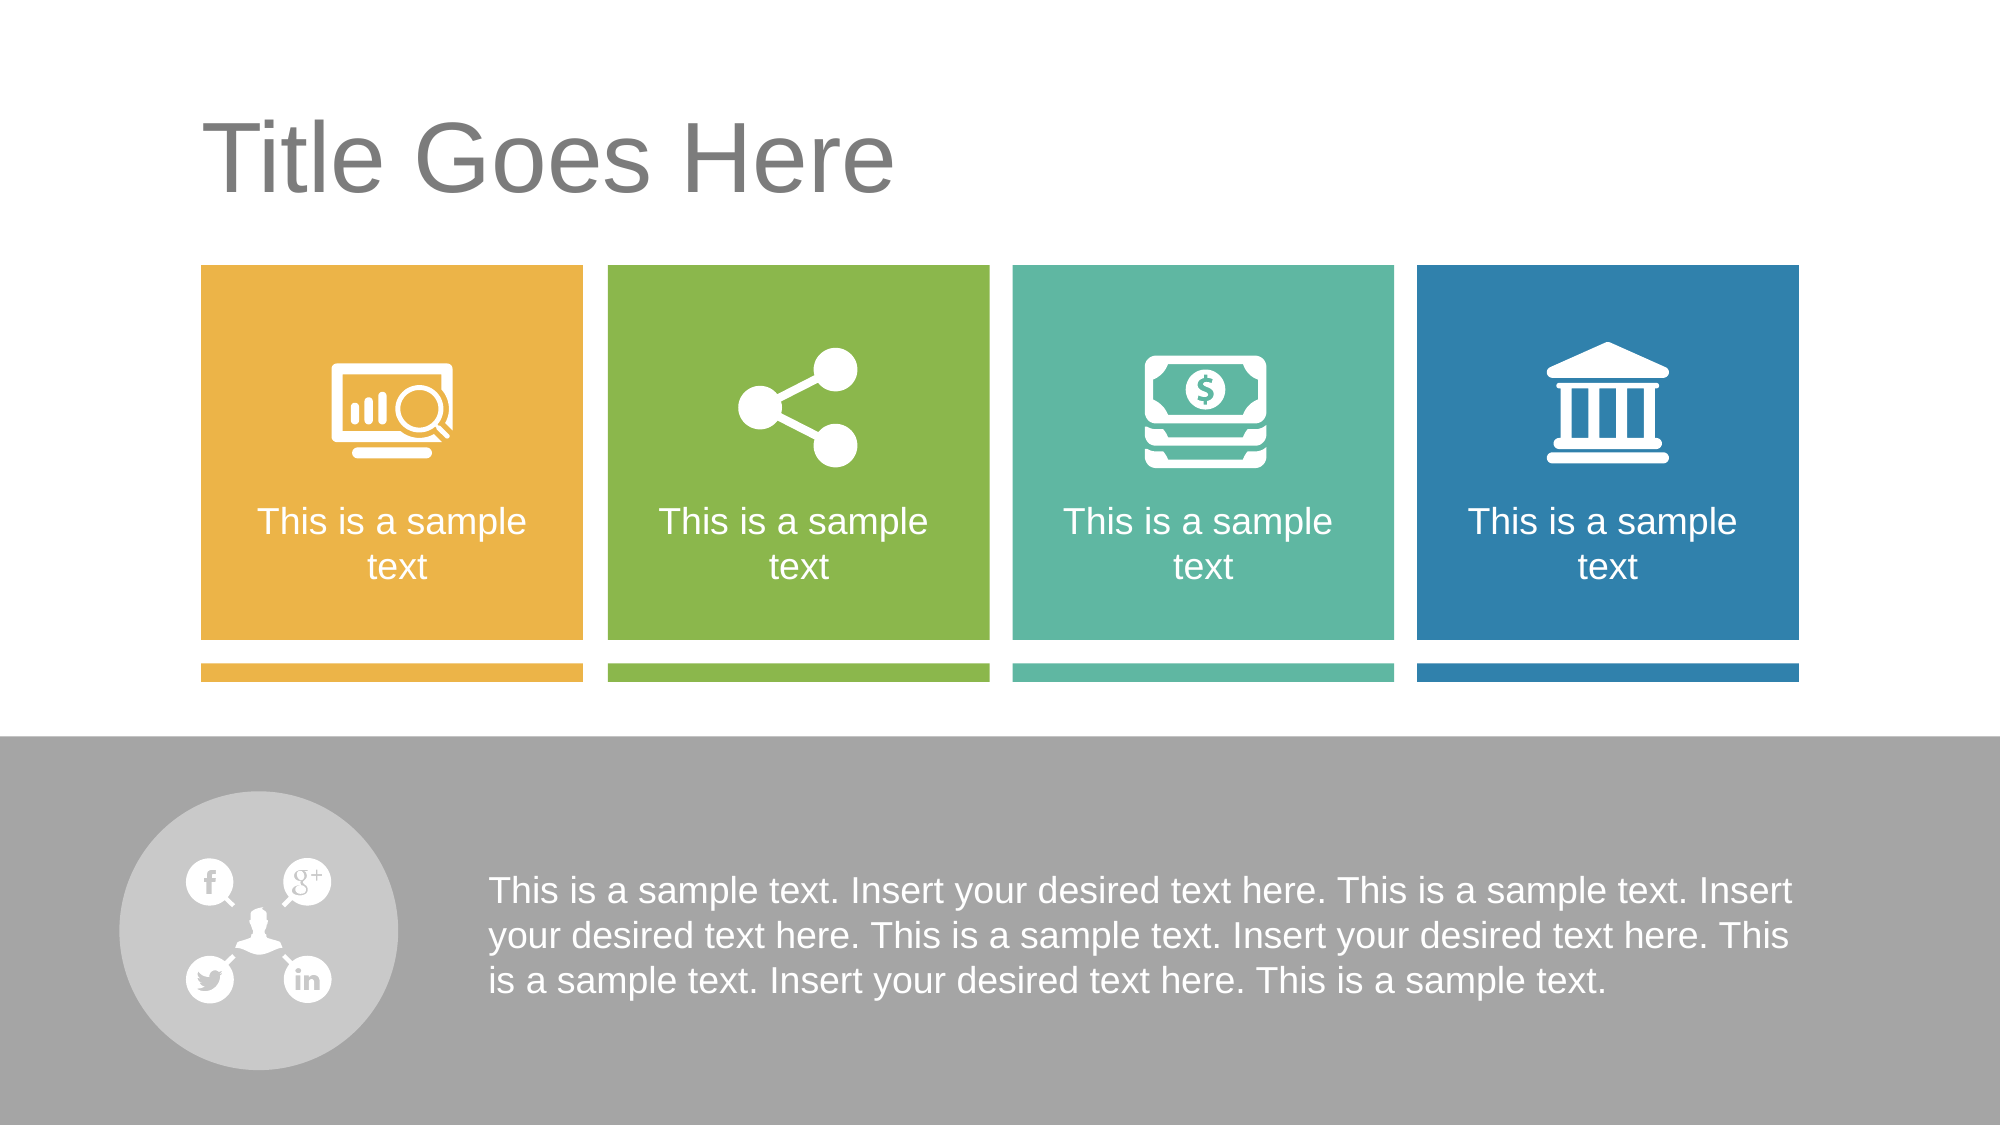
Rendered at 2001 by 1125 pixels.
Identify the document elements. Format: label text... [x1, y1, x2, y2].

text_box [0, 735, 2000, 1125]
text_box This is a sample text. Insert your desired text here. This is a sample text. Insert your desired text here. This is a sample text. Insert your desired text here. This is a sample text. Insert your desired text here. This is a sample text. [473, 858, 1815, 1009]
text_box Title Goes Here [186, 85, 1013, 219]
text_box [119, 791, 399, 1071]
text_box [201, 265, 1799, 682]
